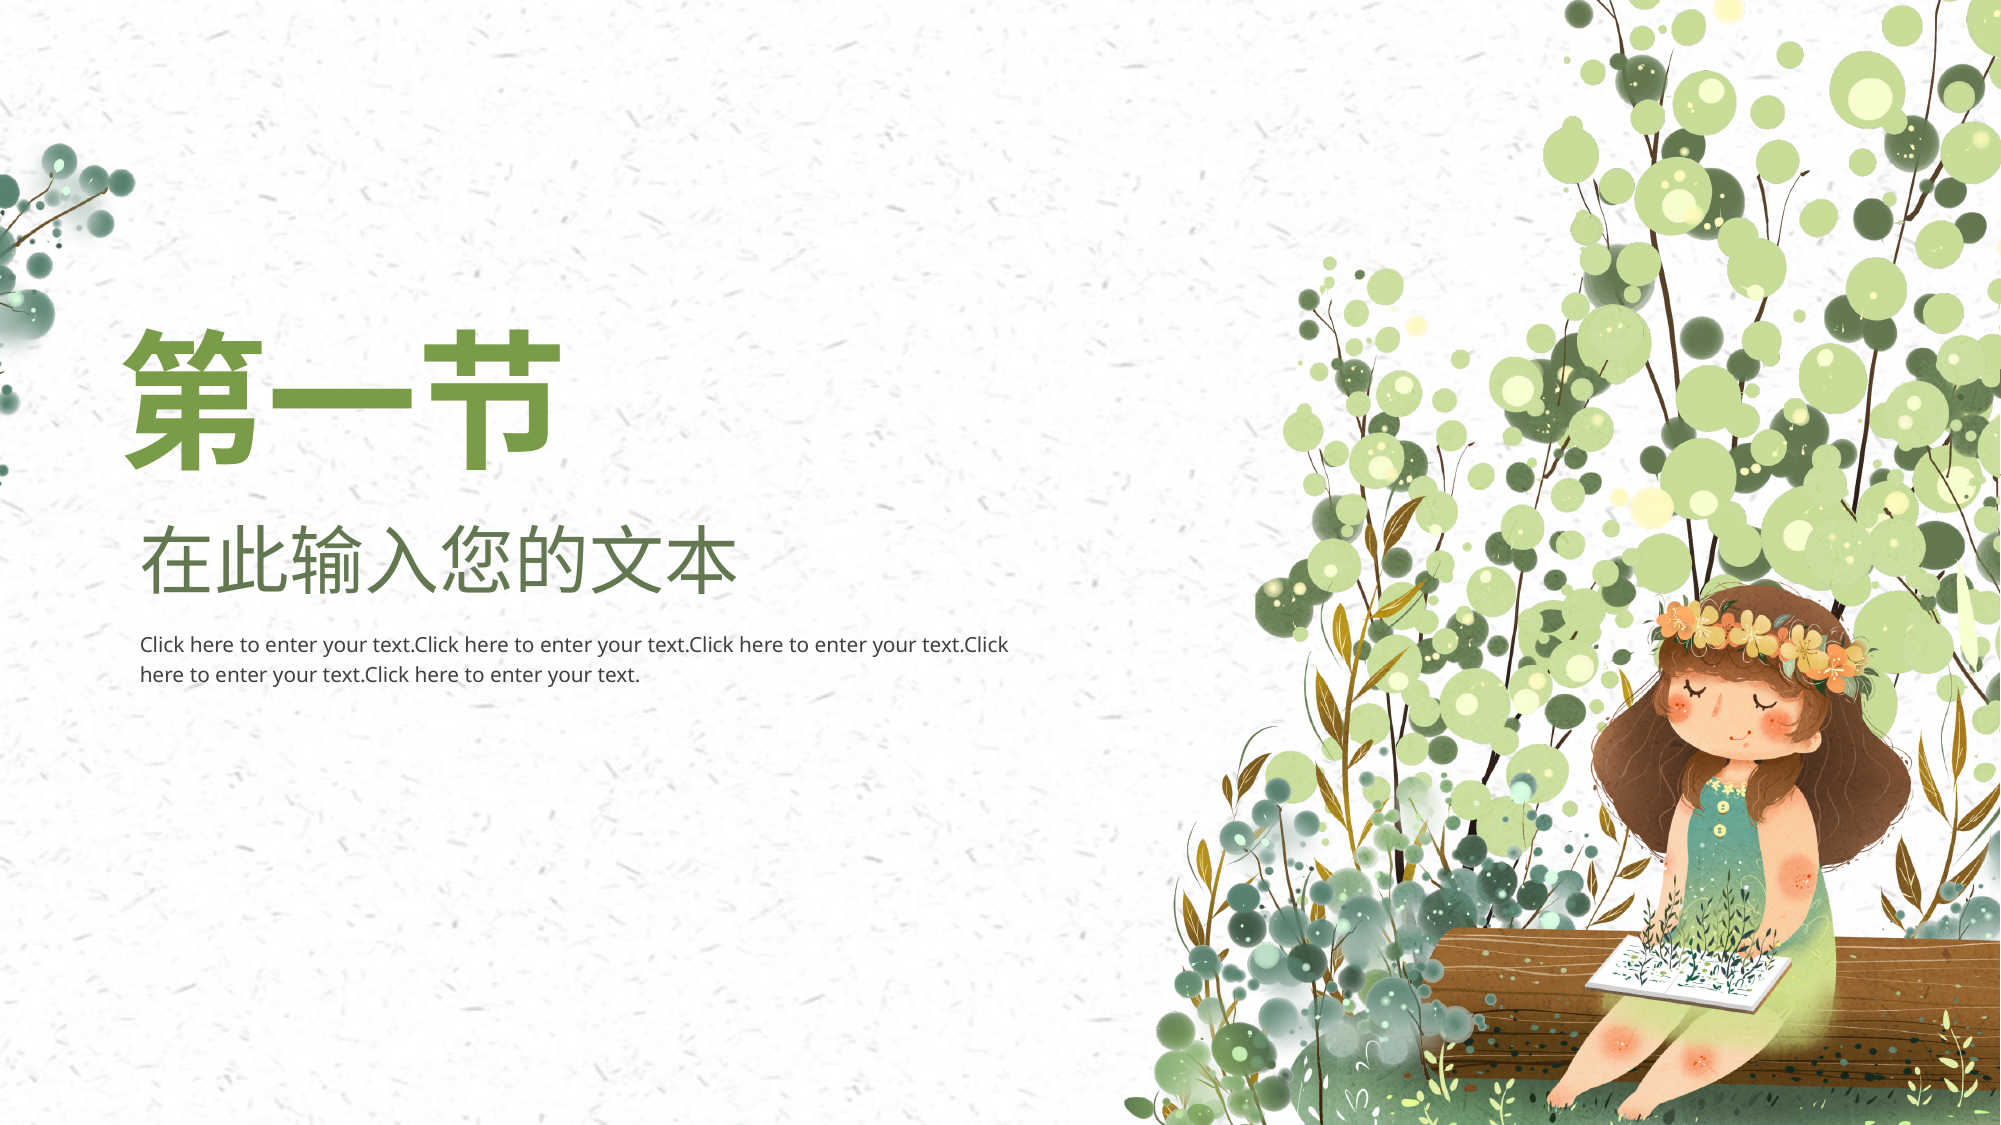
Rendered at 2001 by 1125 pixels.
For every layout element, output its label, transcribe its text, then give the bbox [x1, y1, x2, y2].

text_box 在此输入您的文本 [125, 480, 914, 619]
text_box Click here to enter your text.Click here to enter your text.Click here to enter your text.Click here to enter your text.Click here to enter your text. [125, 619, 1074, 695]
picture [0, 0, 2001, 1125]
text_box 第一节 [144, 299, 699, 480]
